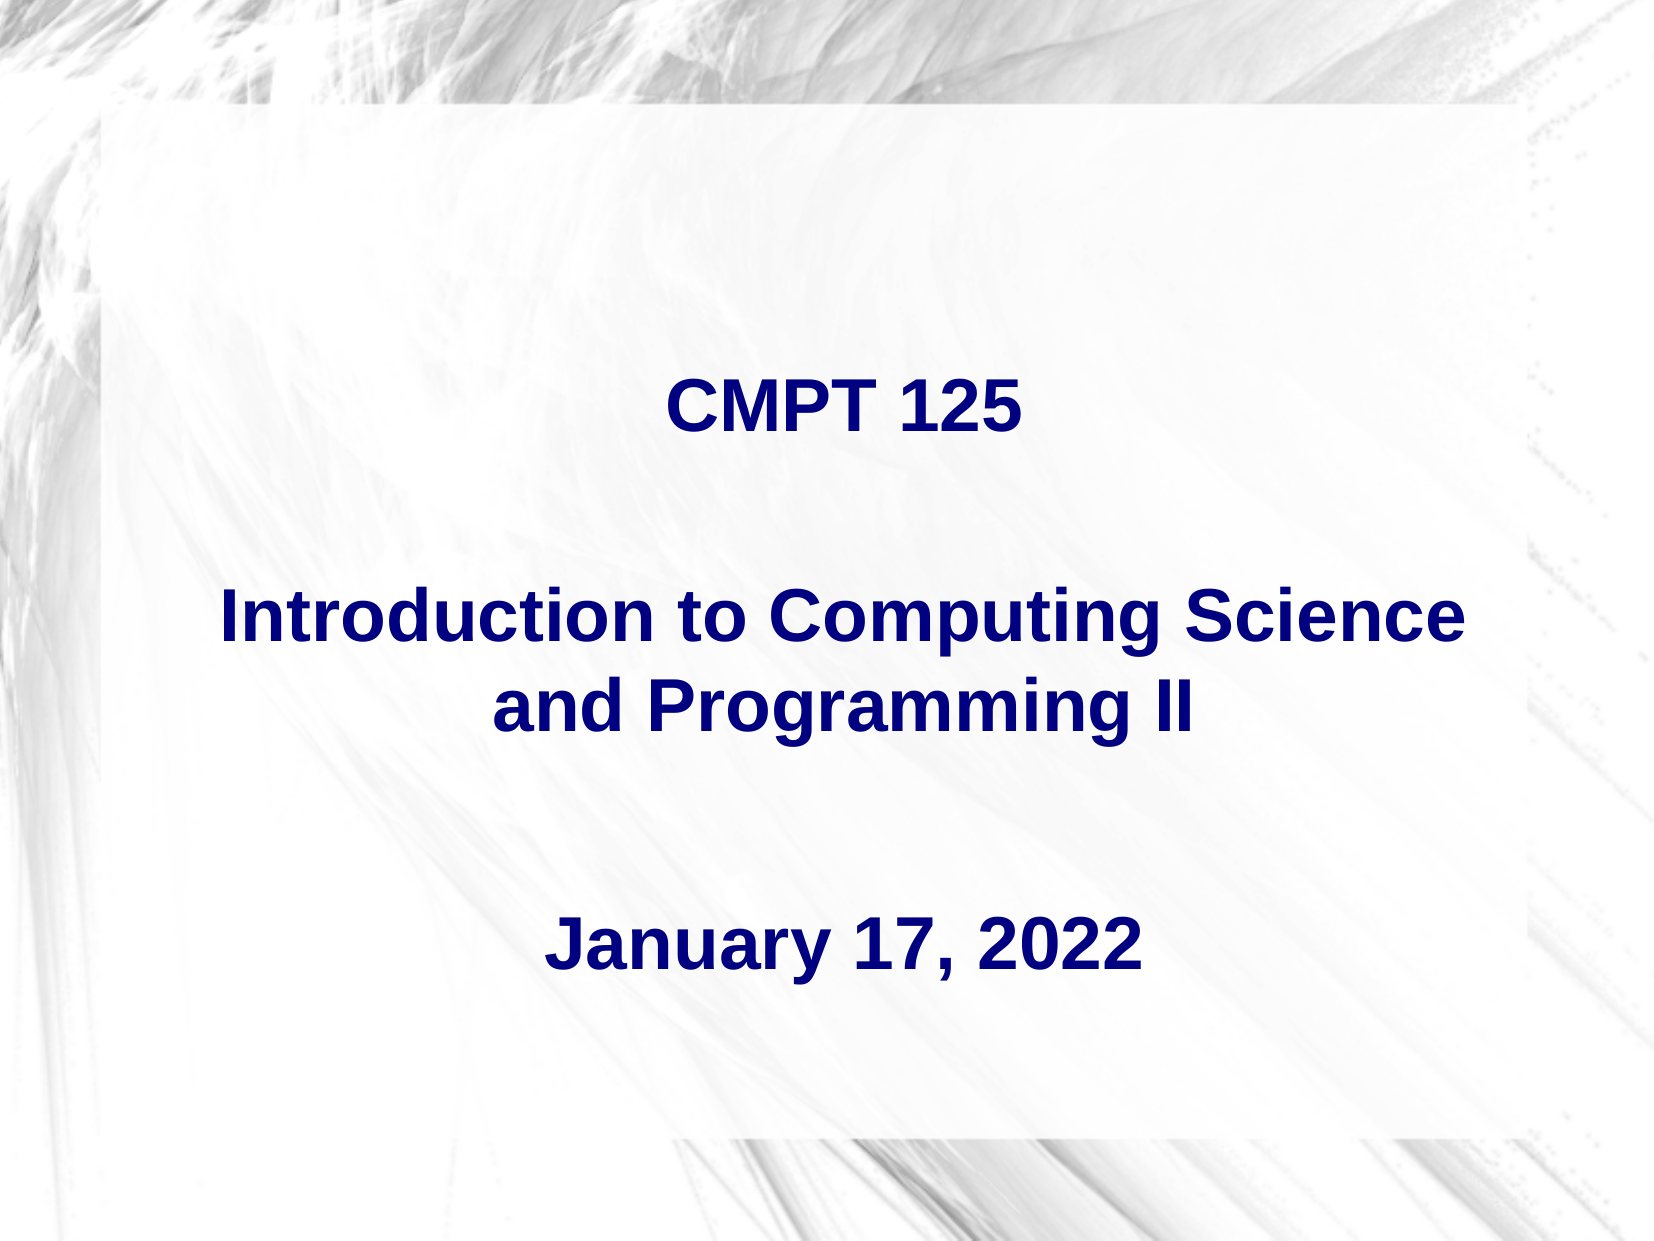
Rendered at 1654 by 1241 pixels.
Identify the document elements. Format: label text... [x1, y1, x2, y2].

list CMPT 125 Introduction to Computing Science and Programming II January 17, 2022 [118, 237, 1571, 1224]
picture [0, 0, 1654, 1241]
